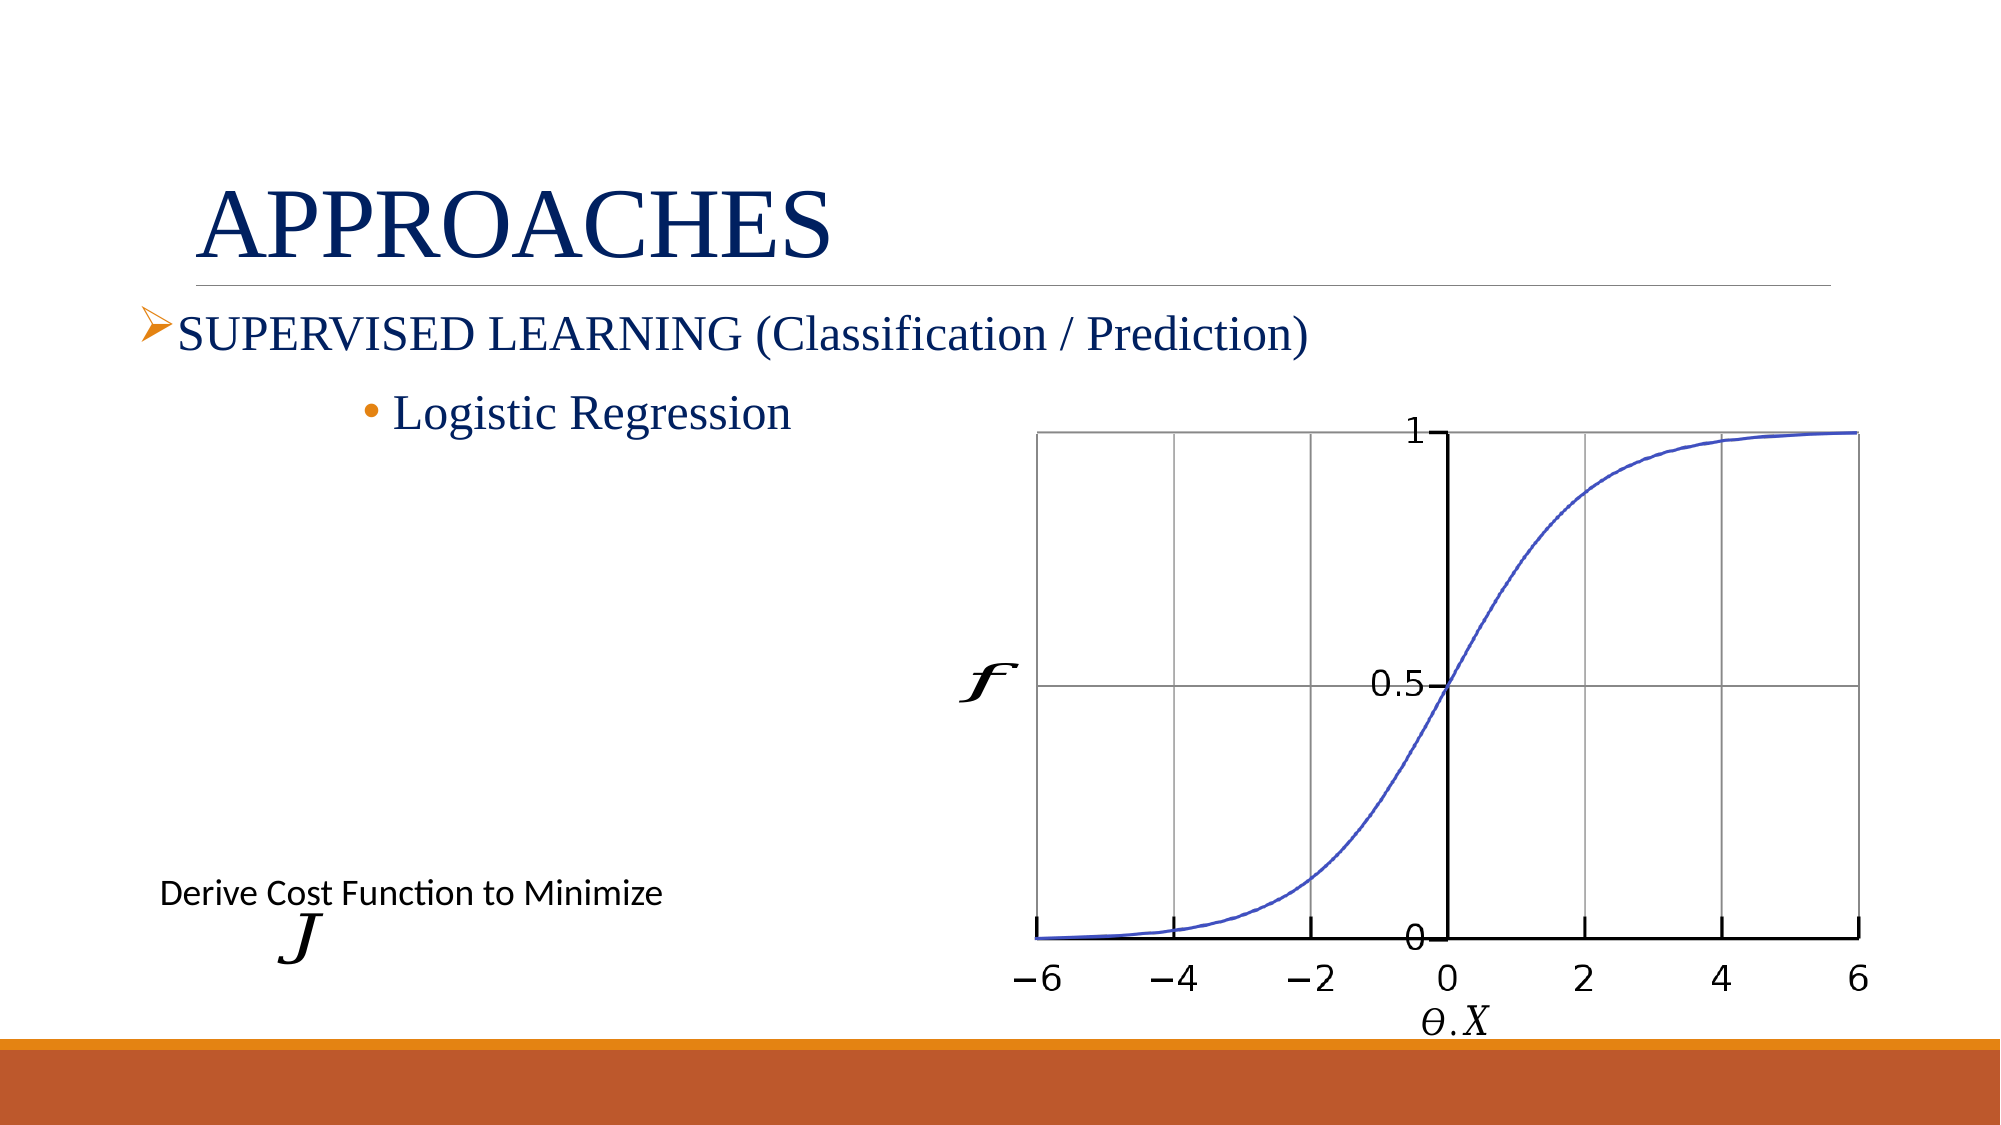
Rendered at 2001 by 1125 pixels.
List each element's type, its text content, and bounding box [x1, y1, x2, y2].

title APPROACHES [180, 47, 1830, 285]
text_box Derive Cost Function to Minimize [145, 860, 810, 920]
picture [976, 393, 1919, 1023]
